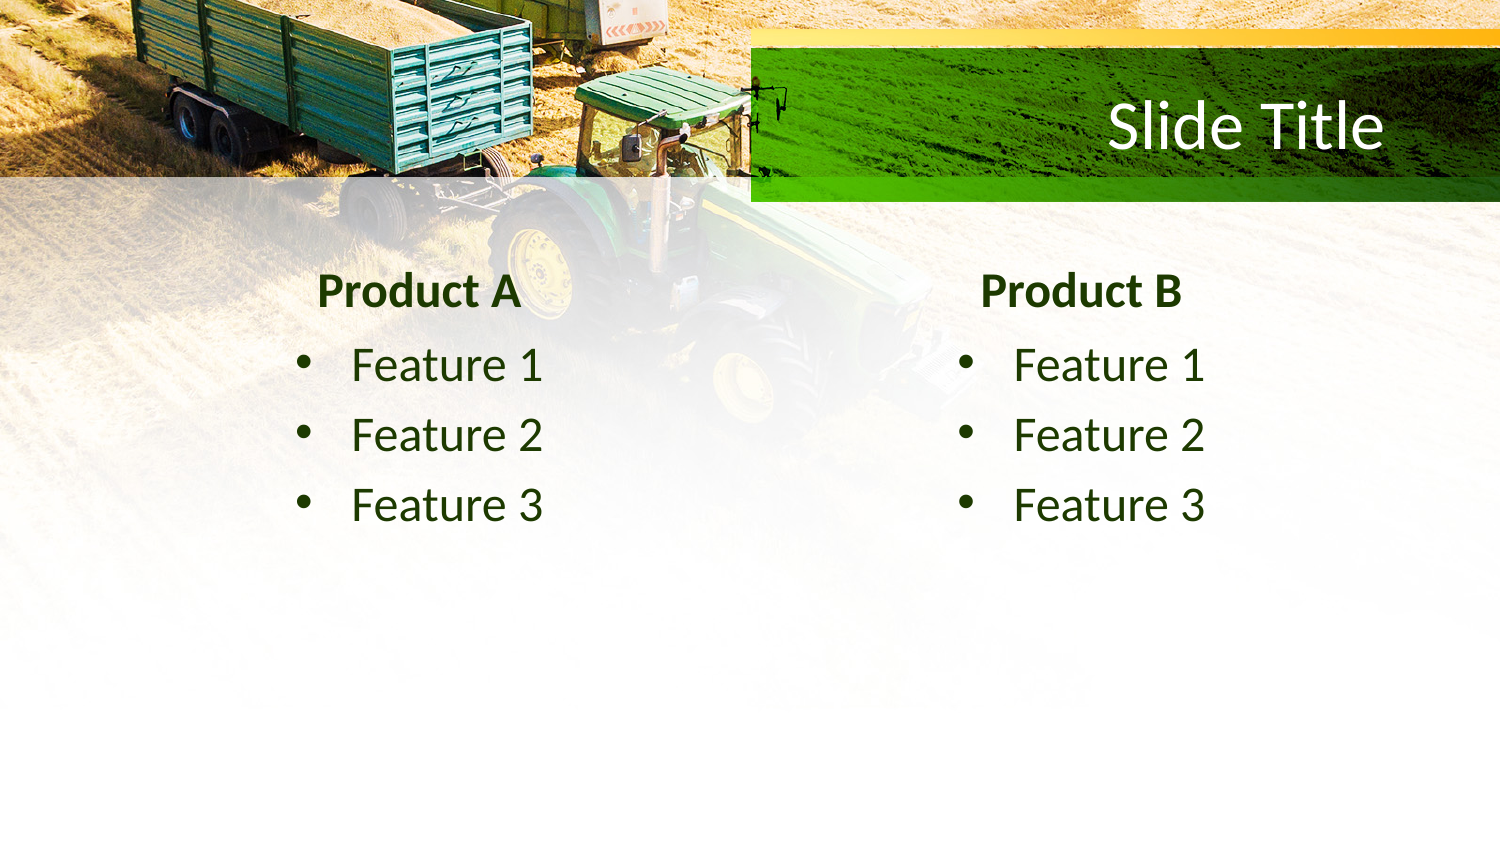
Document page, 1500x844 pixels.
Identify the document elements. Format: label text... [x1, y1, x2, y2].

picture [0, 0, 1500, 844]
list Feature 1 Feature 2 Feature 3 [88, 324, 750, 698]
list Product B [750, 246, 1413, 324]
title Slide Title [98, 71, 1402, 172]
list Product A [88, 246, 750, 324]
list Feature 1 Feature 2 Feature 3 [750, 324, 1413, 698]
